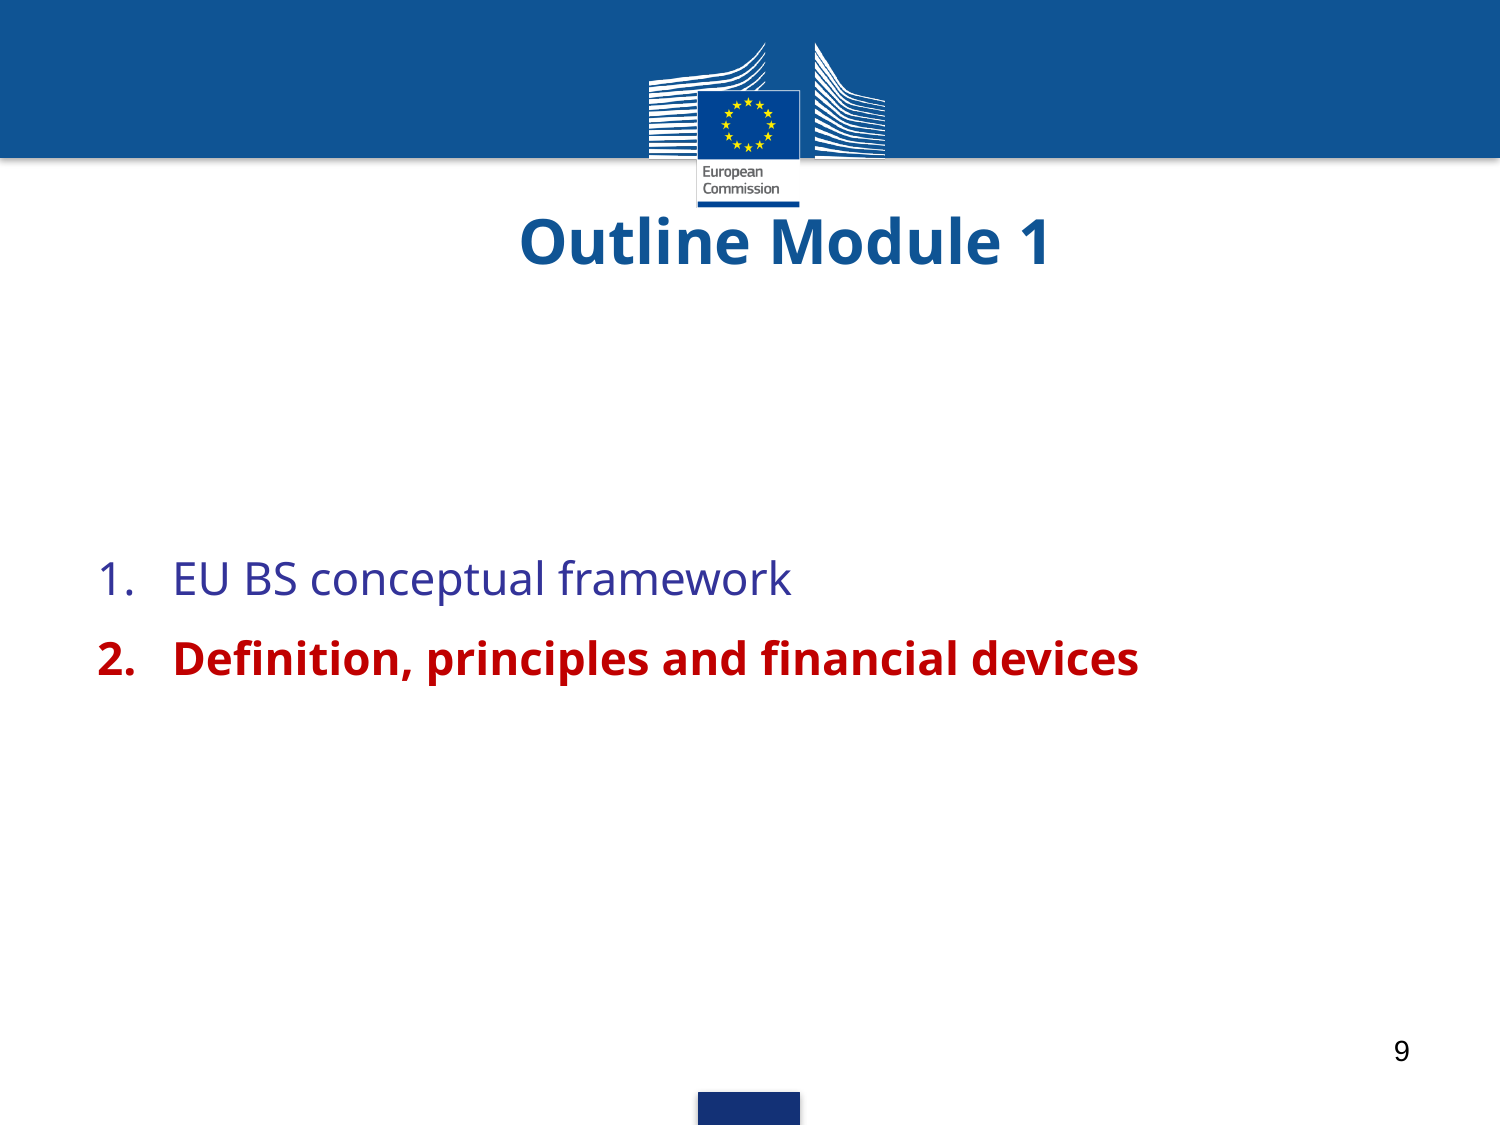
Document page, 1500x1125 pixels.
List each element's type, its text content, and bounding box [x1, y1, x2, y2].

slide_number 9 [1074, 1024, 1426, 1103]
picture [649, 42, 885, 175]
list EU BS conceptual framework Definition, principles and financial devices [81, 302, 1433, 1083]
title Outline Module 1 [81, 175, 1433, 302]
